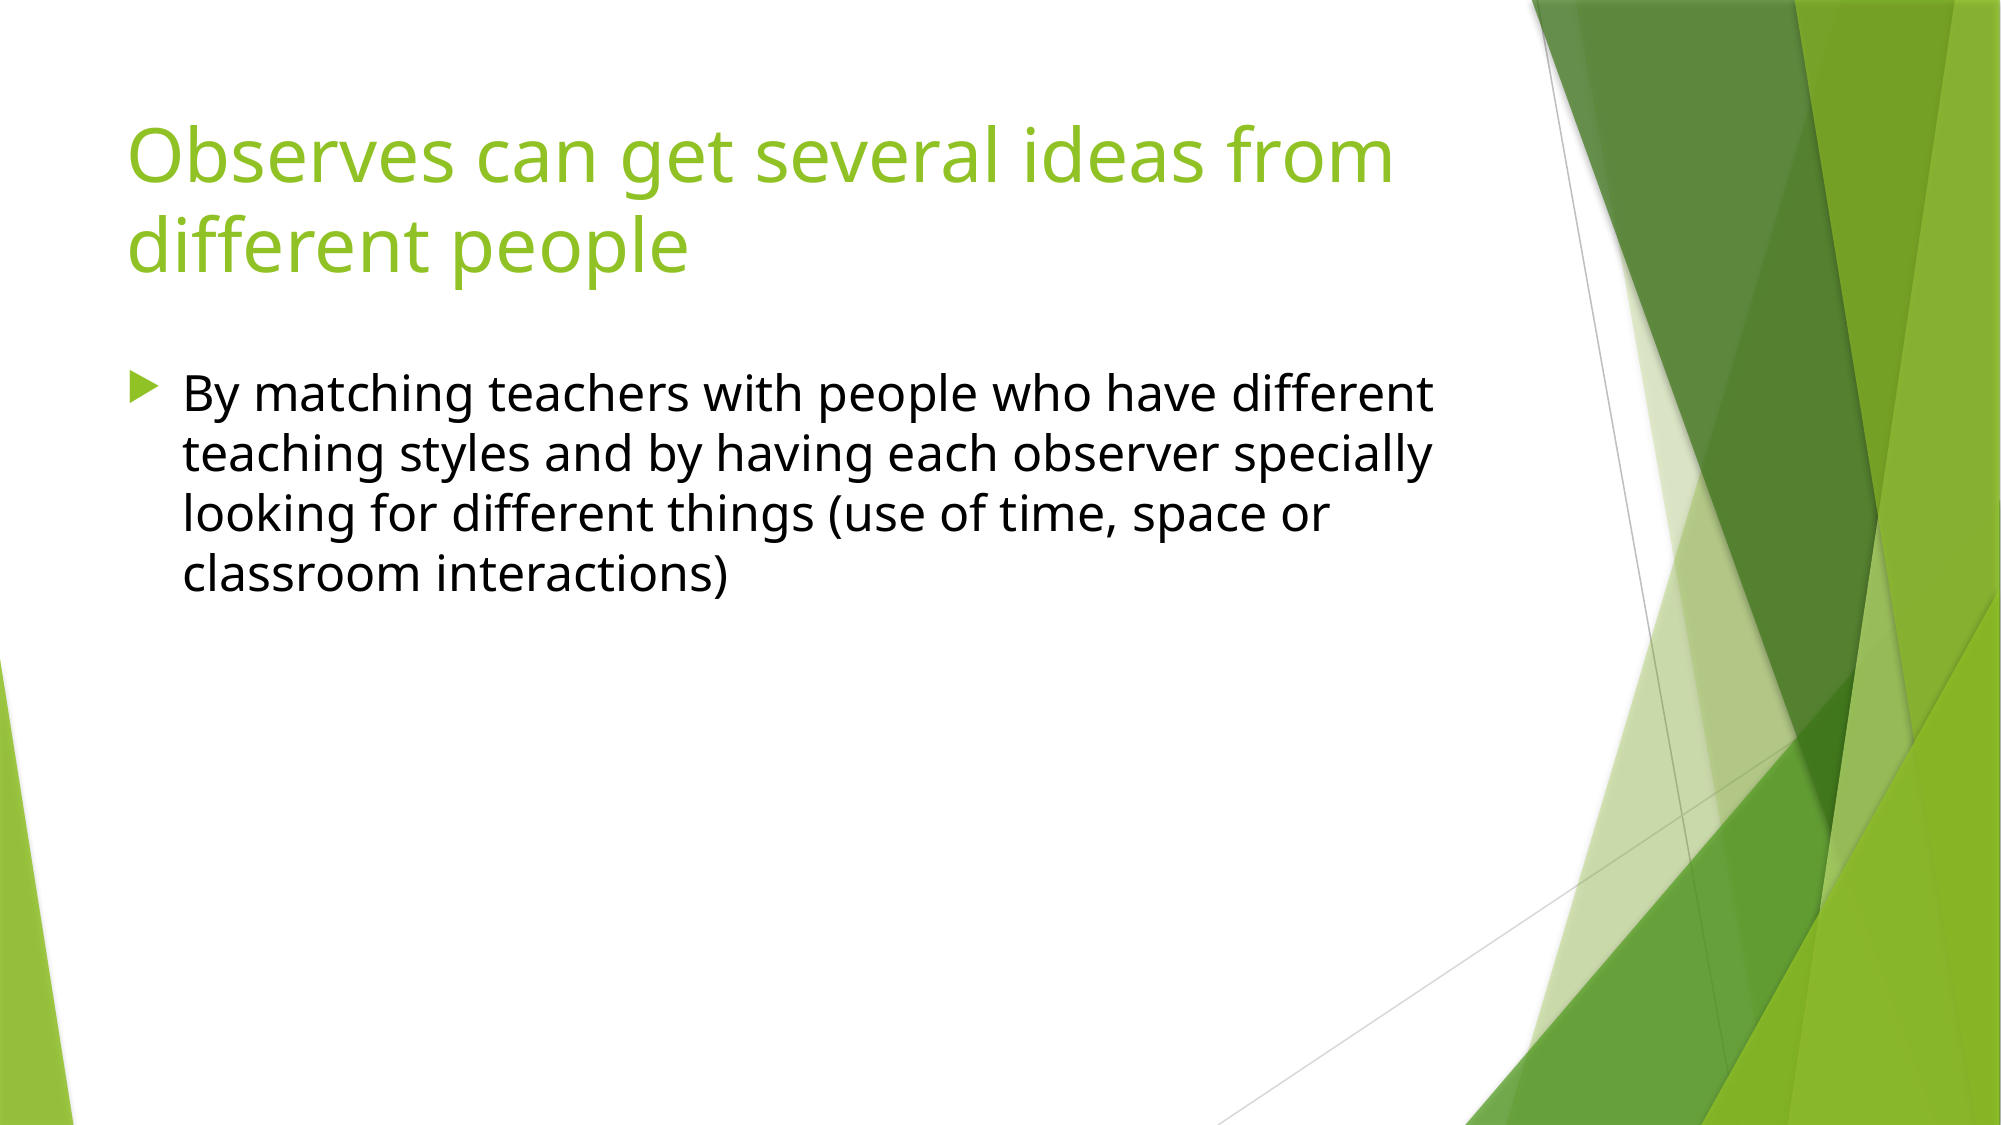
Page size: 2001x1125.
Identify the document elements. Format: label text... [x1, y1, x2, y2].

title Observes can get several ideas from different people [111, 99, 1522, 317]
list By matching teachers with people who have different teaching styles and by having each observer specially looking for different things (use of time, space or classroom interactions) [111, 354, 1522, 992]
